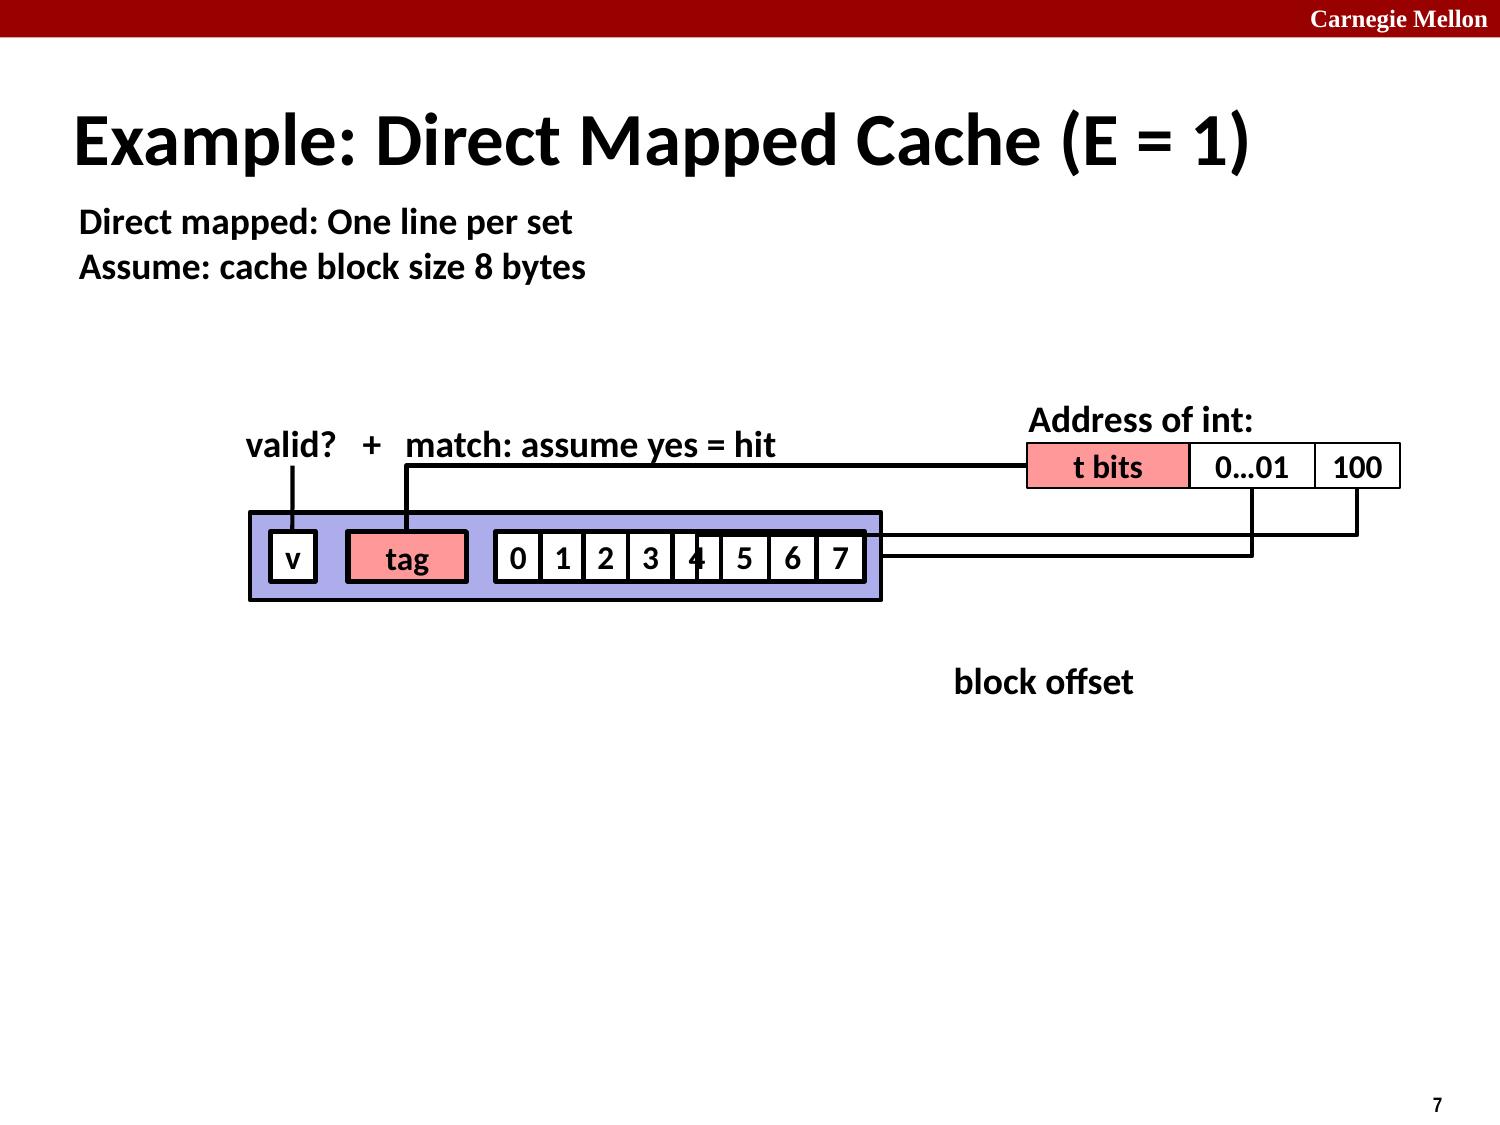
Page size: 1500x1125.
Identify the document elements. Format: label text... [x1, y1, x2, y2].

text_box 7 [817, 541, 865, 582]
text_box valid? + [230, 412, 397, 473]
text_box Direct mapped: One line per set Assume: cache block size 8 bytes [64, 189, 602, 295]
text_box 6 [769, 541, 817, 582]
text_box 4 [672, 541, 721, 582]
text_box 0…01 [1189, 443, 1314, 488]
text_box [1079, 336, 1102, 708]
text_box 0 [495, 541, 540, 582]
text_box block offset [938, 649, 974, 710]
text_box 1 [540, 541, 583, 582]
text_box v [270, 531, 316, 582]
text_box 3 [628, 541, 672, 582]
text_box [406, 465, 974, 532]
text_box 5 [721, 541, 769, 582]
title Example: Direct Mapped Cache (E = 1) [58, 72, 1305, 199]
text_box match: assume yes = hit [397, 412, 792, 473]
text_box block offset [1106, 649, 1150, 710]
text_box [980, 204, 1075, 865]
text_box Address of int: [1106, 387, 1270, 448]
text_box t bits [1106, 448, 1189, 488]
text_box 100 [1314, 443, 1400, 488]
text_box [249, 512, 882, 600]
text_box tag [348, 531, 467, 582]
text_box 2 [583, 541, 628, 582]
